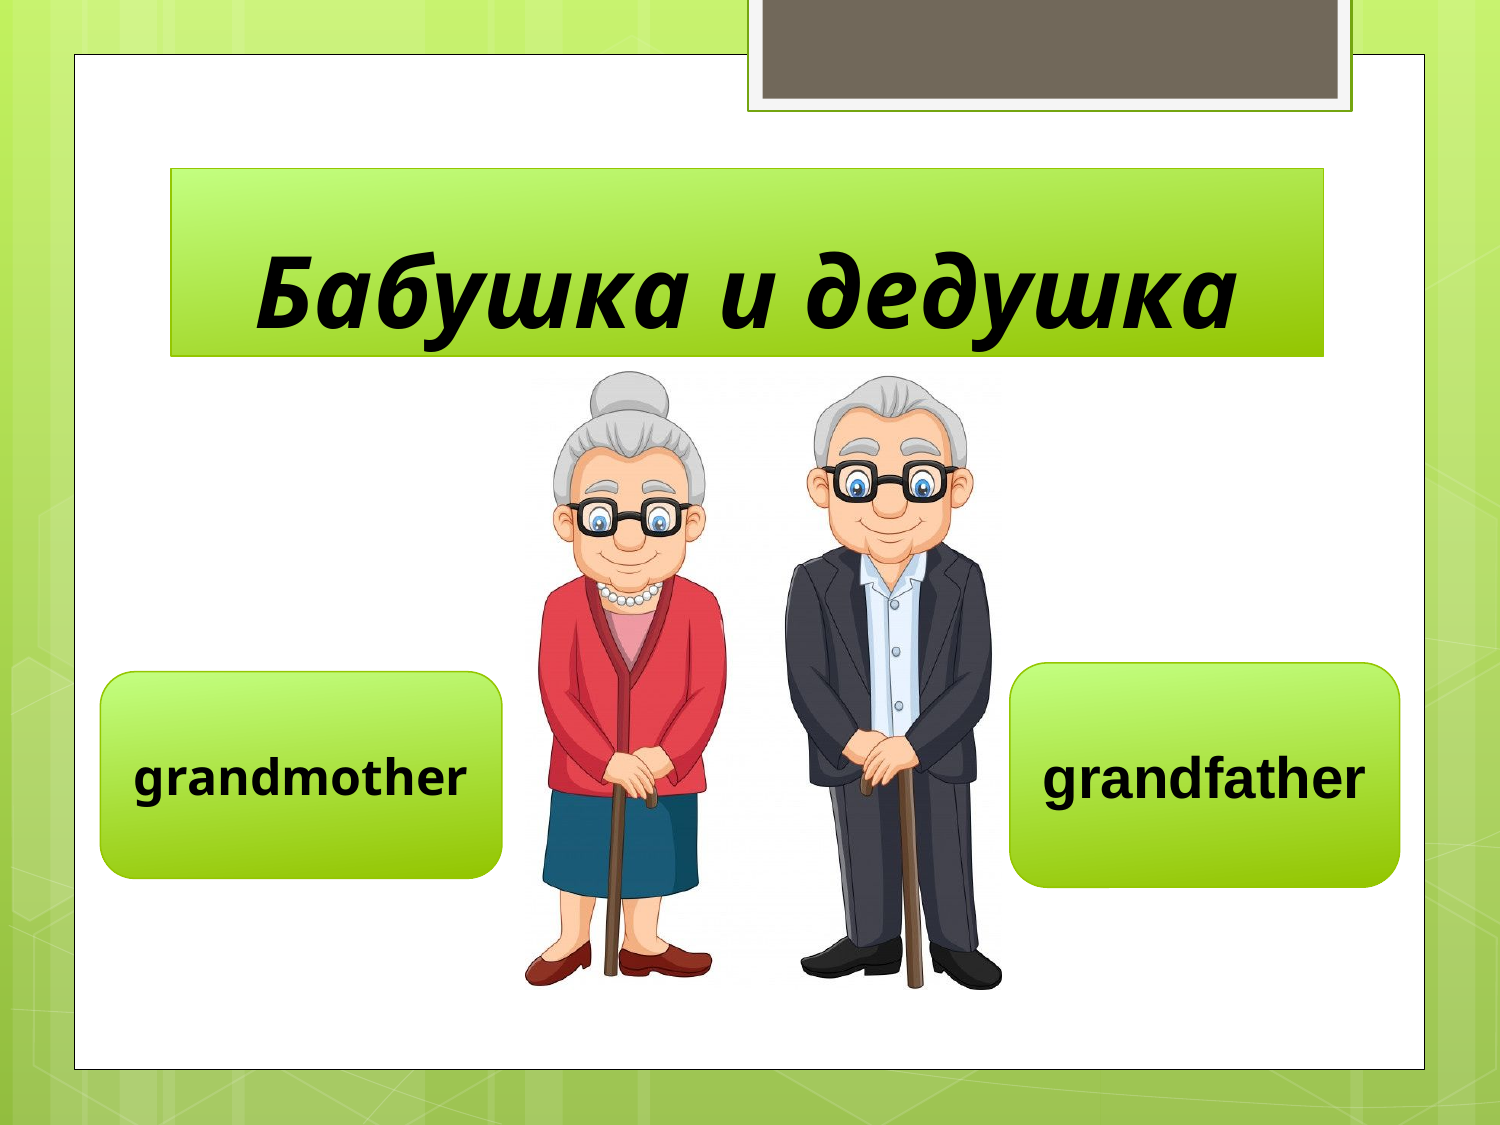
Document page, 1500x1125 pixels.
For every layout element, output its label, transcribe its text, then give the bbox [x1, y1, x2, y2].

title Бабушка и дедушка [170, 168, 1324, 357]
text_box grandmother [99, 670, 503, 880]
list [525, 371, 1002, 990]
text_box grandfather [1009, 662, 1401, 889]
